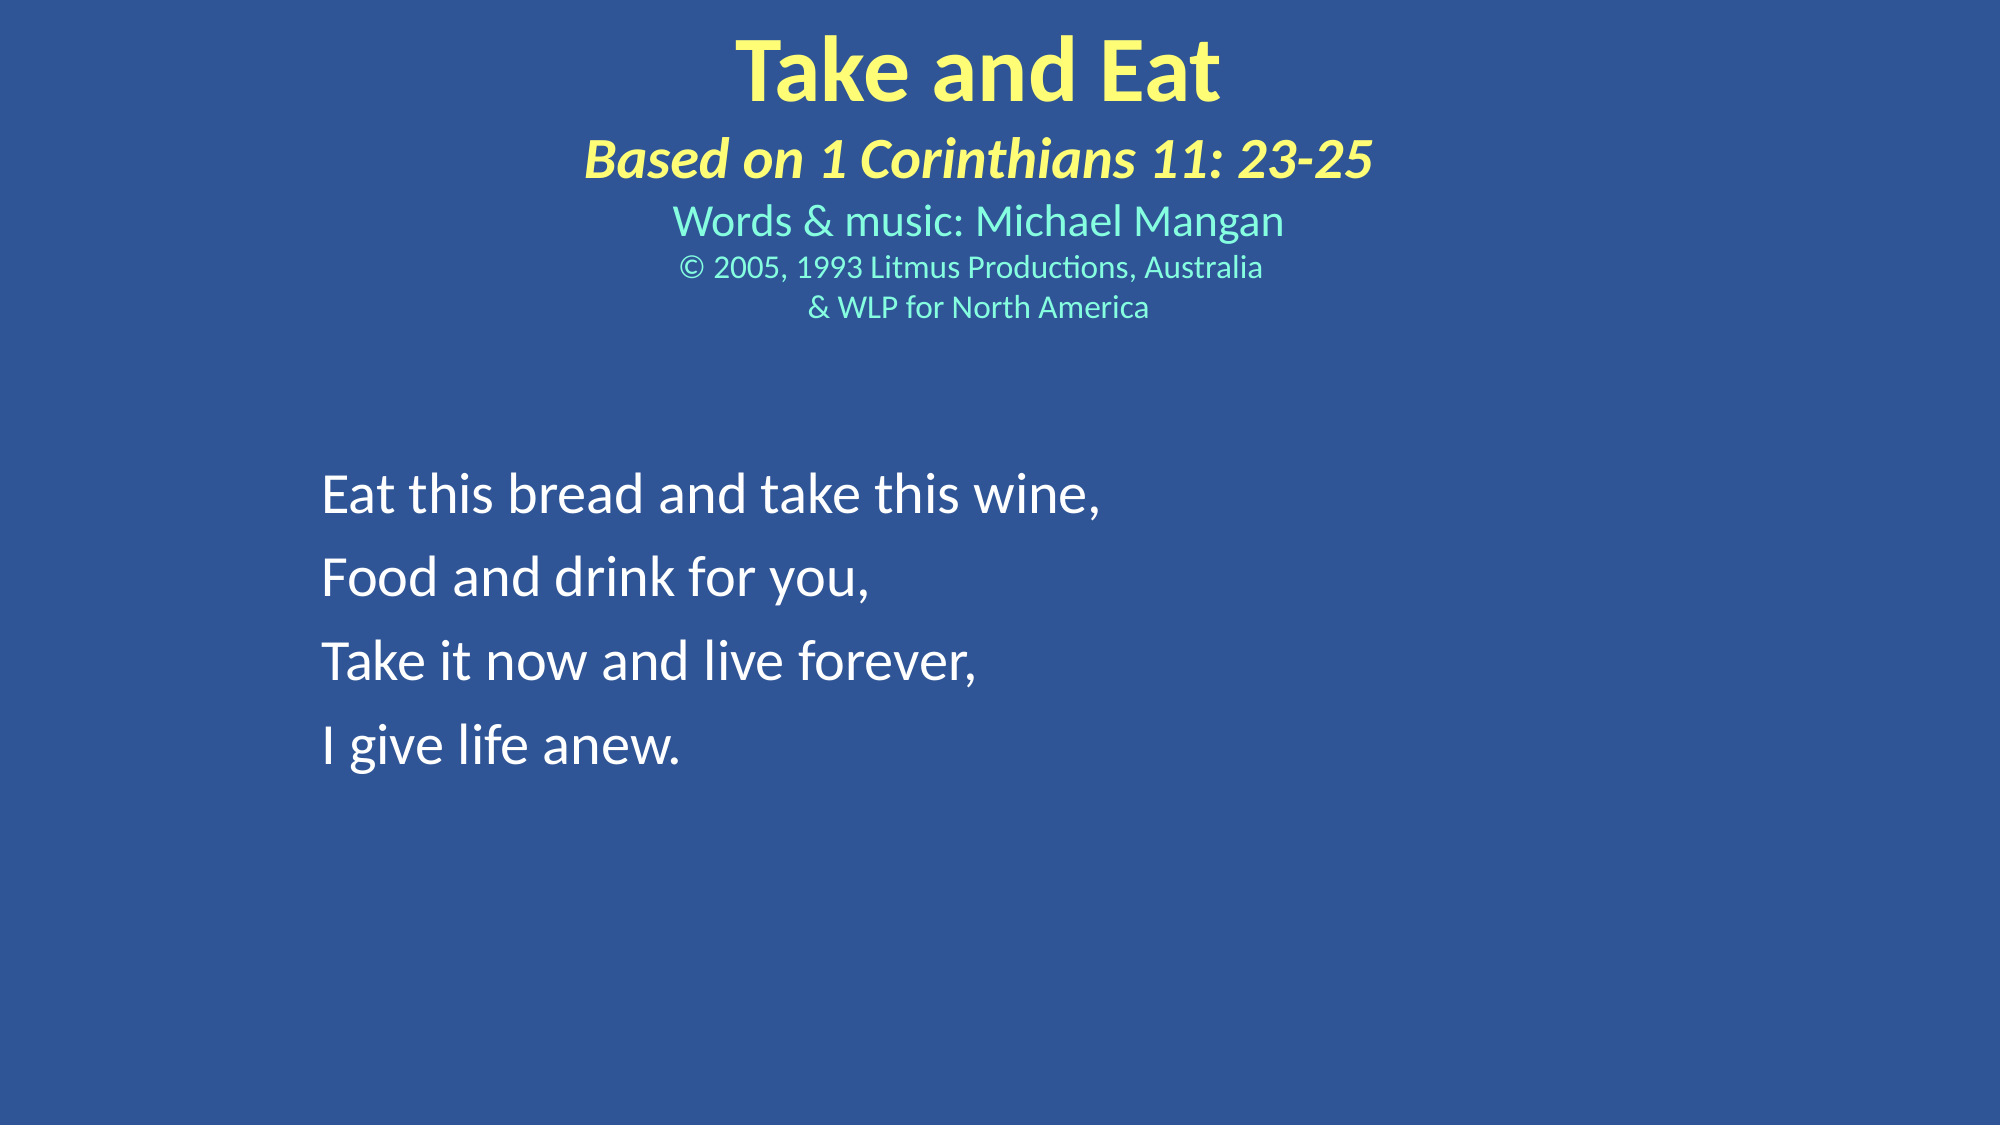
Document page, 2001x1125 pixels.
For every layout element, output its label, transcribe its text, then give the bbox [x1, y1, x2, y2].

text_box Take and Eat Based on 1 Corinthians 11: 23-25 Words & music: Michael Mangan © 2005, 1993 Litmus Productions, Australia & WLP for North America [291, 7, 1667, 327]
list Eat this bread and take this wine, Food and drink for you, Take it now and live forever, I give life anew. [306, 455, 1694, 810]
